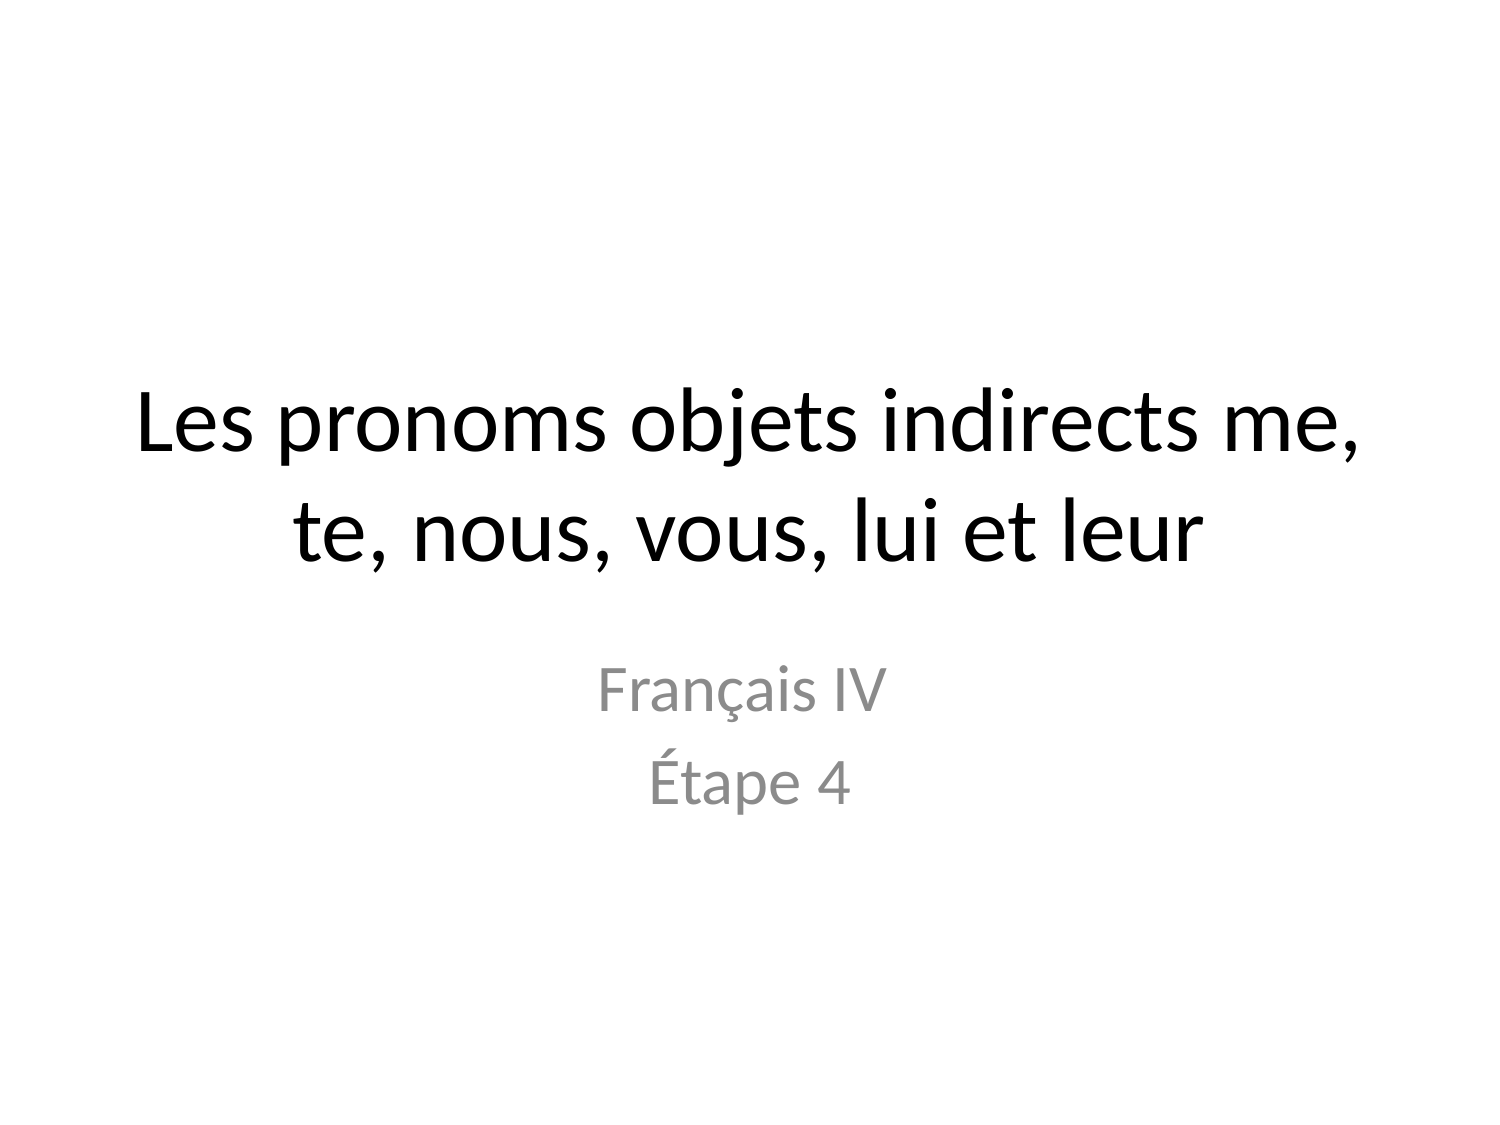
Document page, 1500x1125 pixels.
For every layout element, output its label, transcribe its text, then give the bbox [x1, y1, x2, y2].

subtitle Français IV Étape 4 [225, 637, 1275, 925]
title Les pronoms objets indirects me, te, nous, vous, lui et leur [112, 349, 1388, 591]
